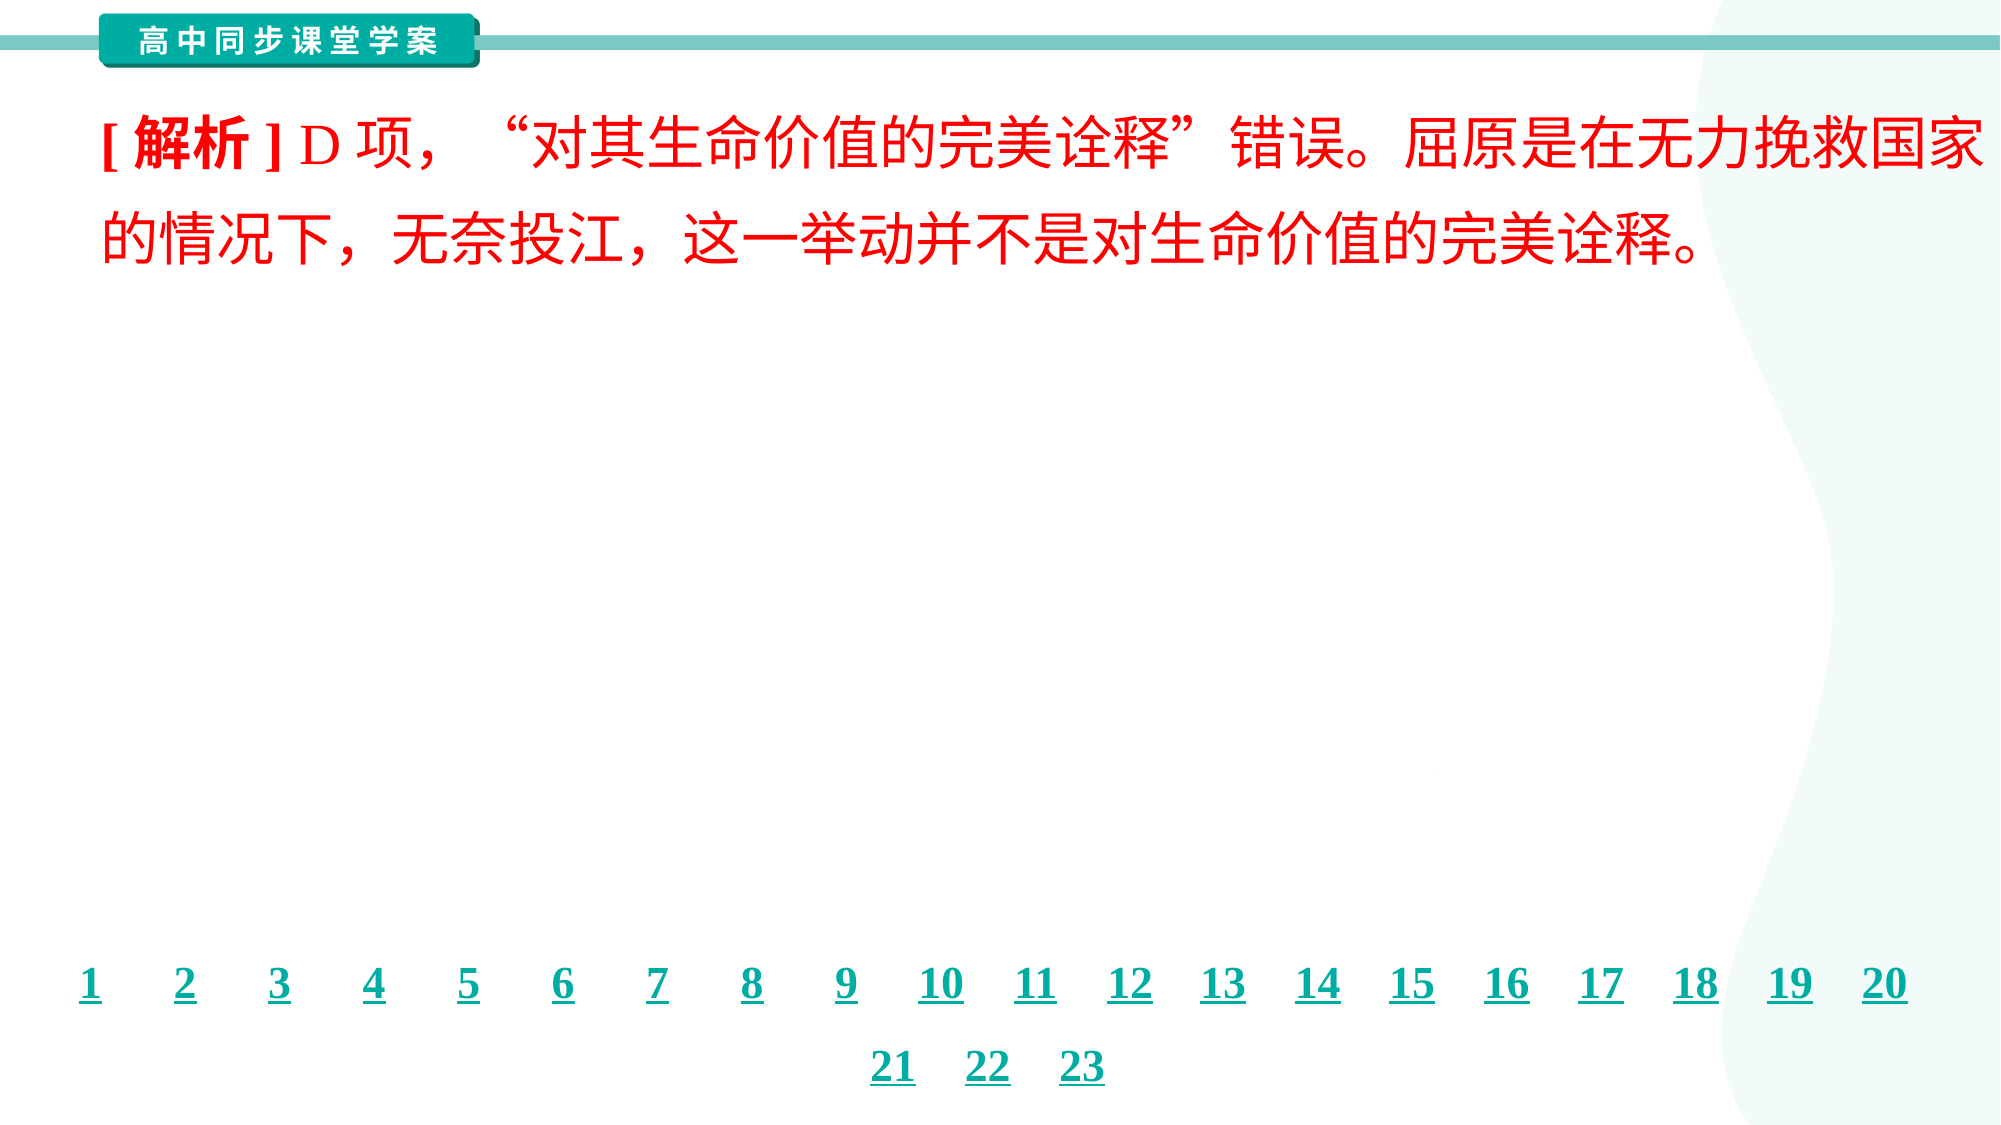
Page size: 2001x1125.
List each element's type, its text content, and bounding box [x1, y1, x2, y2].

text_box [解析] D项，“对其生命价值的完美诠释”错误。屈原是在无力挽救国家 的情况下，无奈投江，这一举动并不是对生命价值的完美诠释。 [100, 76, 1899, 264]
picture [0, 0, 2000, 1125]
